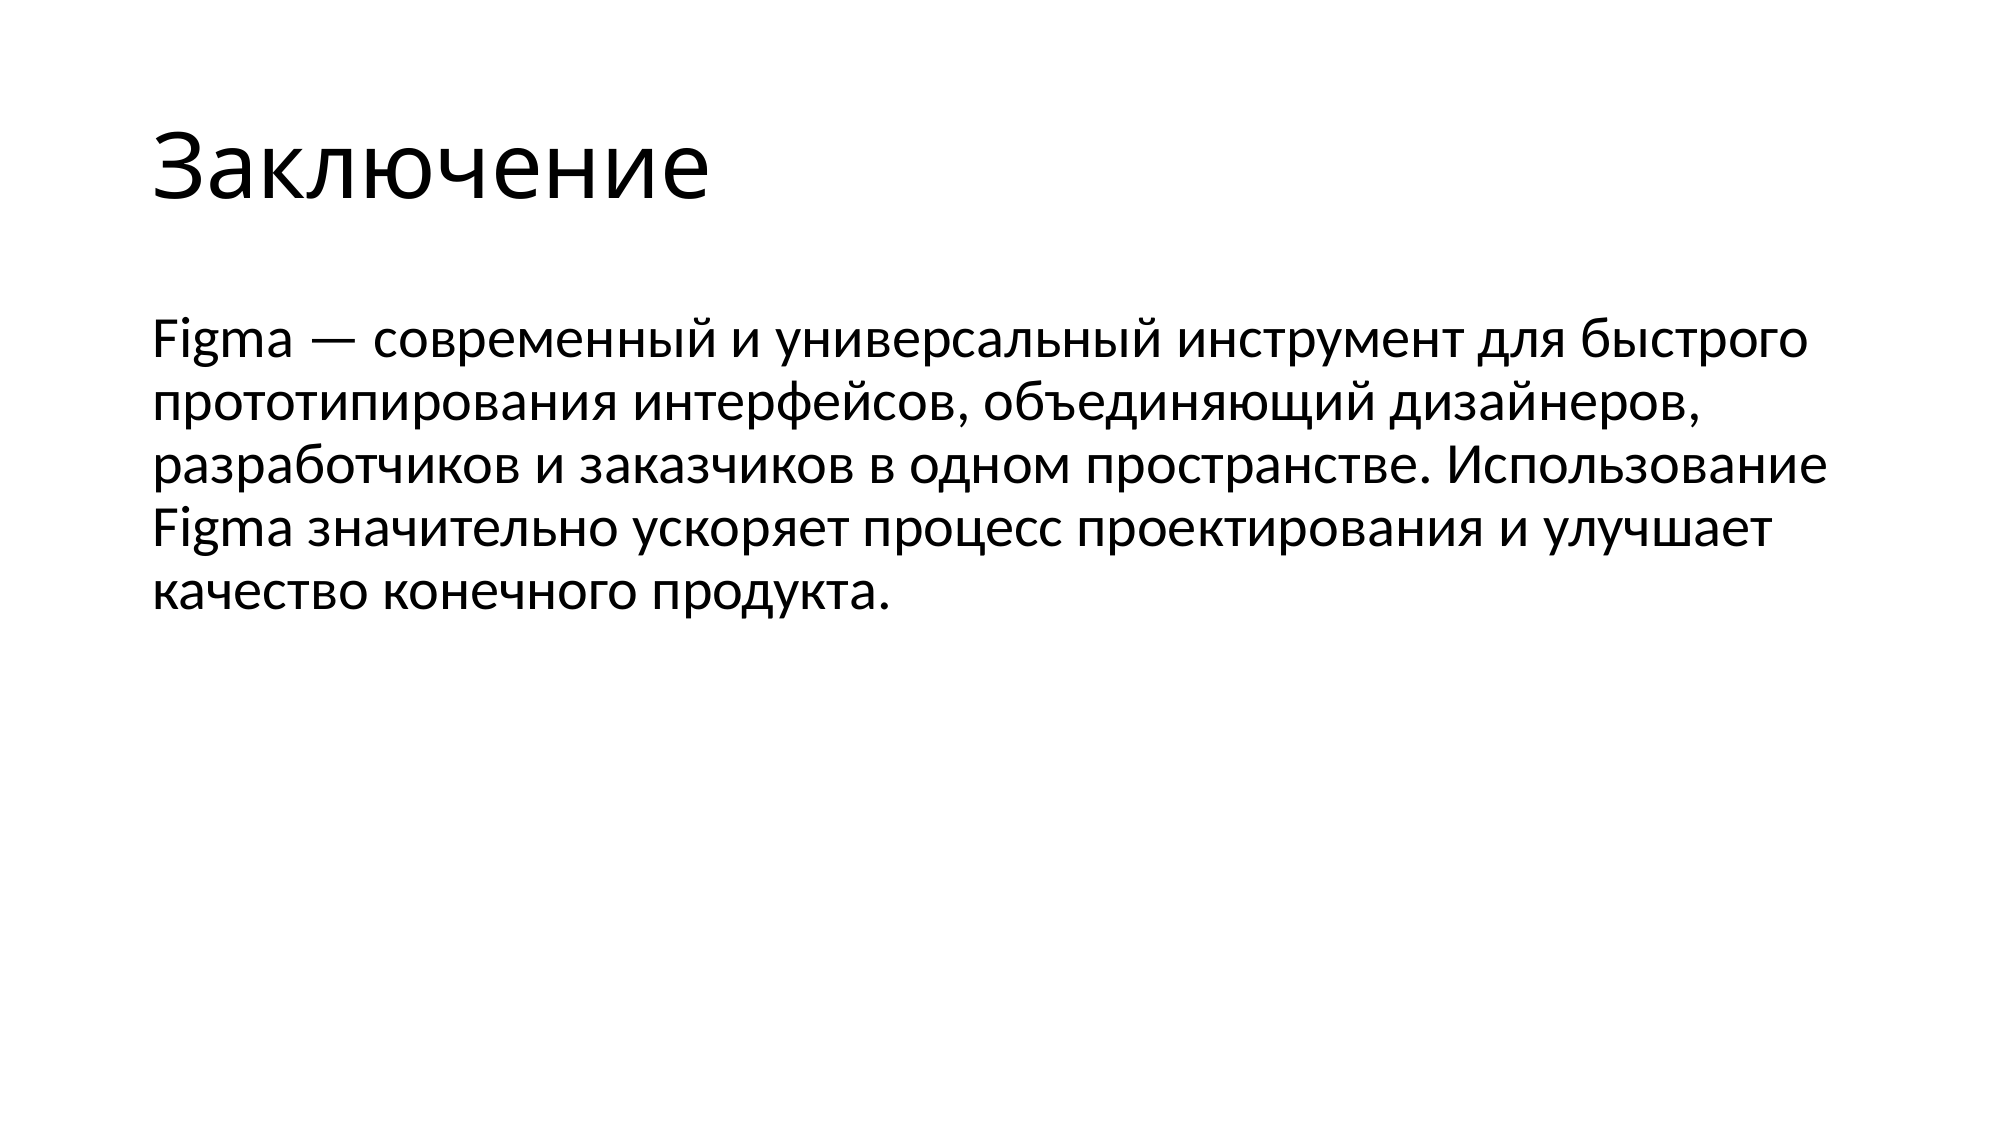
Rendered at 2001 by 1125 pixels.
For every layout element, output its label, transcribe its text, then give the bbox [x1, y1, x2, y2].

title Заключение [137, 59, 1863, 278]
list Figma — современный и универсальный инструмент для быстрого прототипирования интерфейсов, объединяющий дизайнеров, разработчиков и заказчиков в одном пространстве. Использование Figma значительно ускоряет процесс проектирования и улучшает качество конечного продукта. [137, 299, 1863, 1014]
